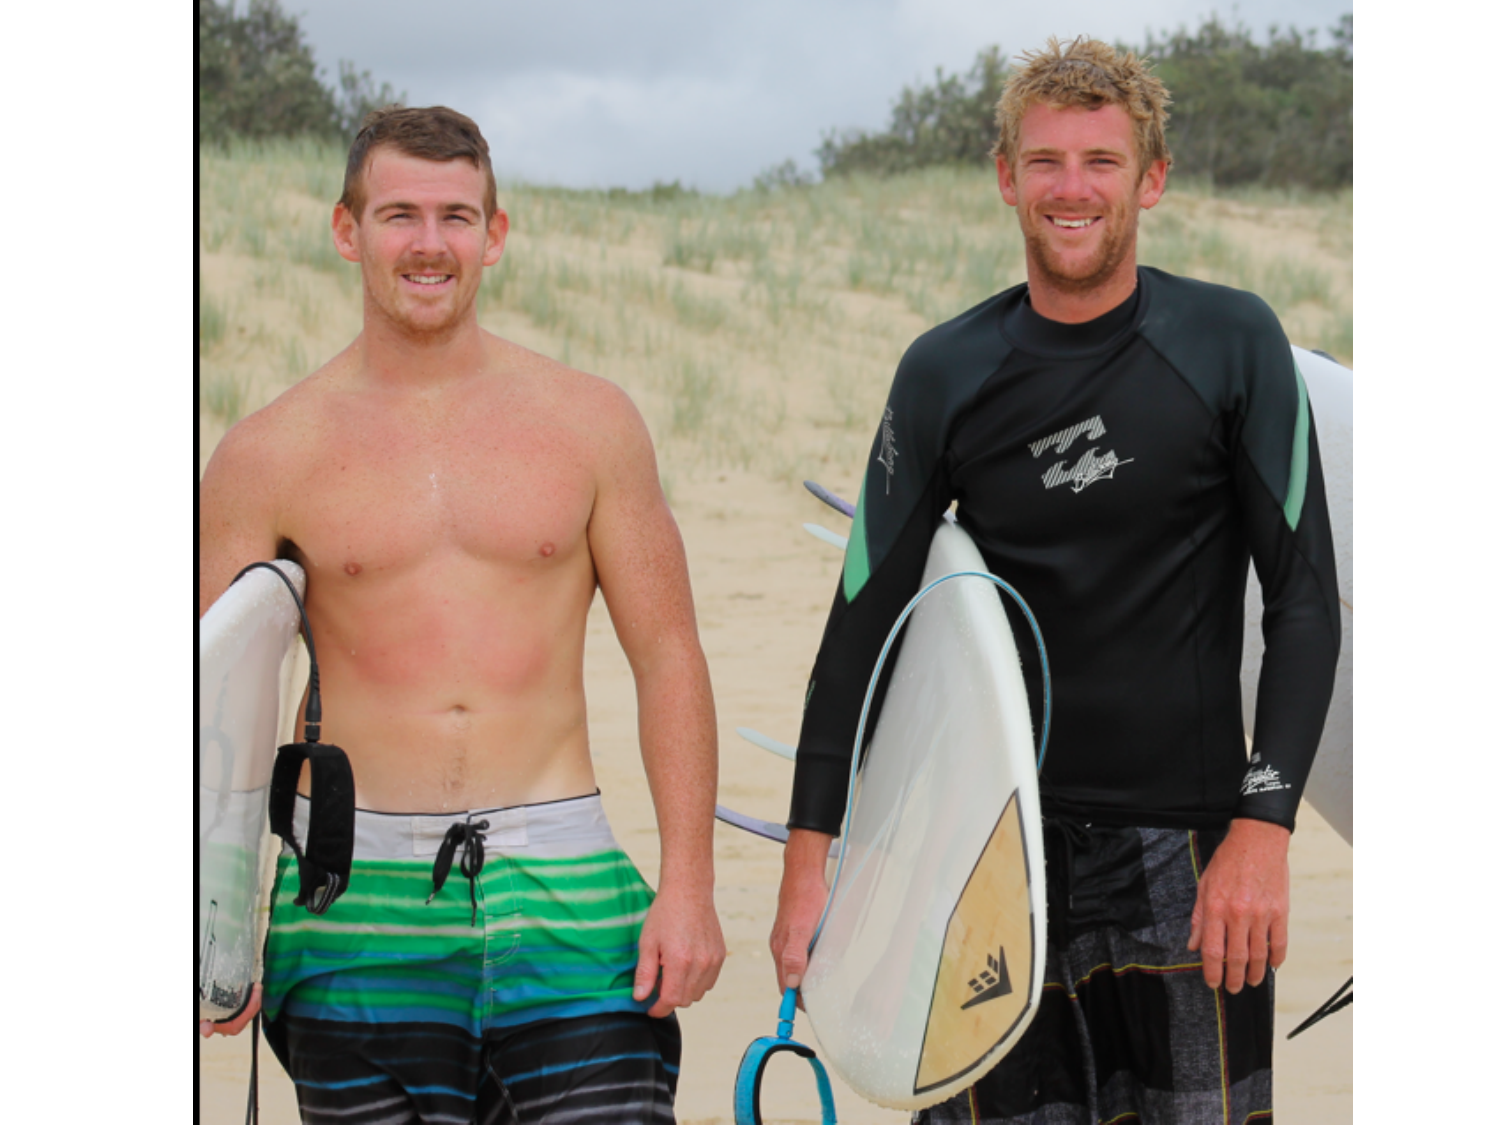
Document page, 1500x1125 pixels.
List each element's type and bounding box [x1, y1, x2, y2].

picture [192, 0, 1354, 1125]
